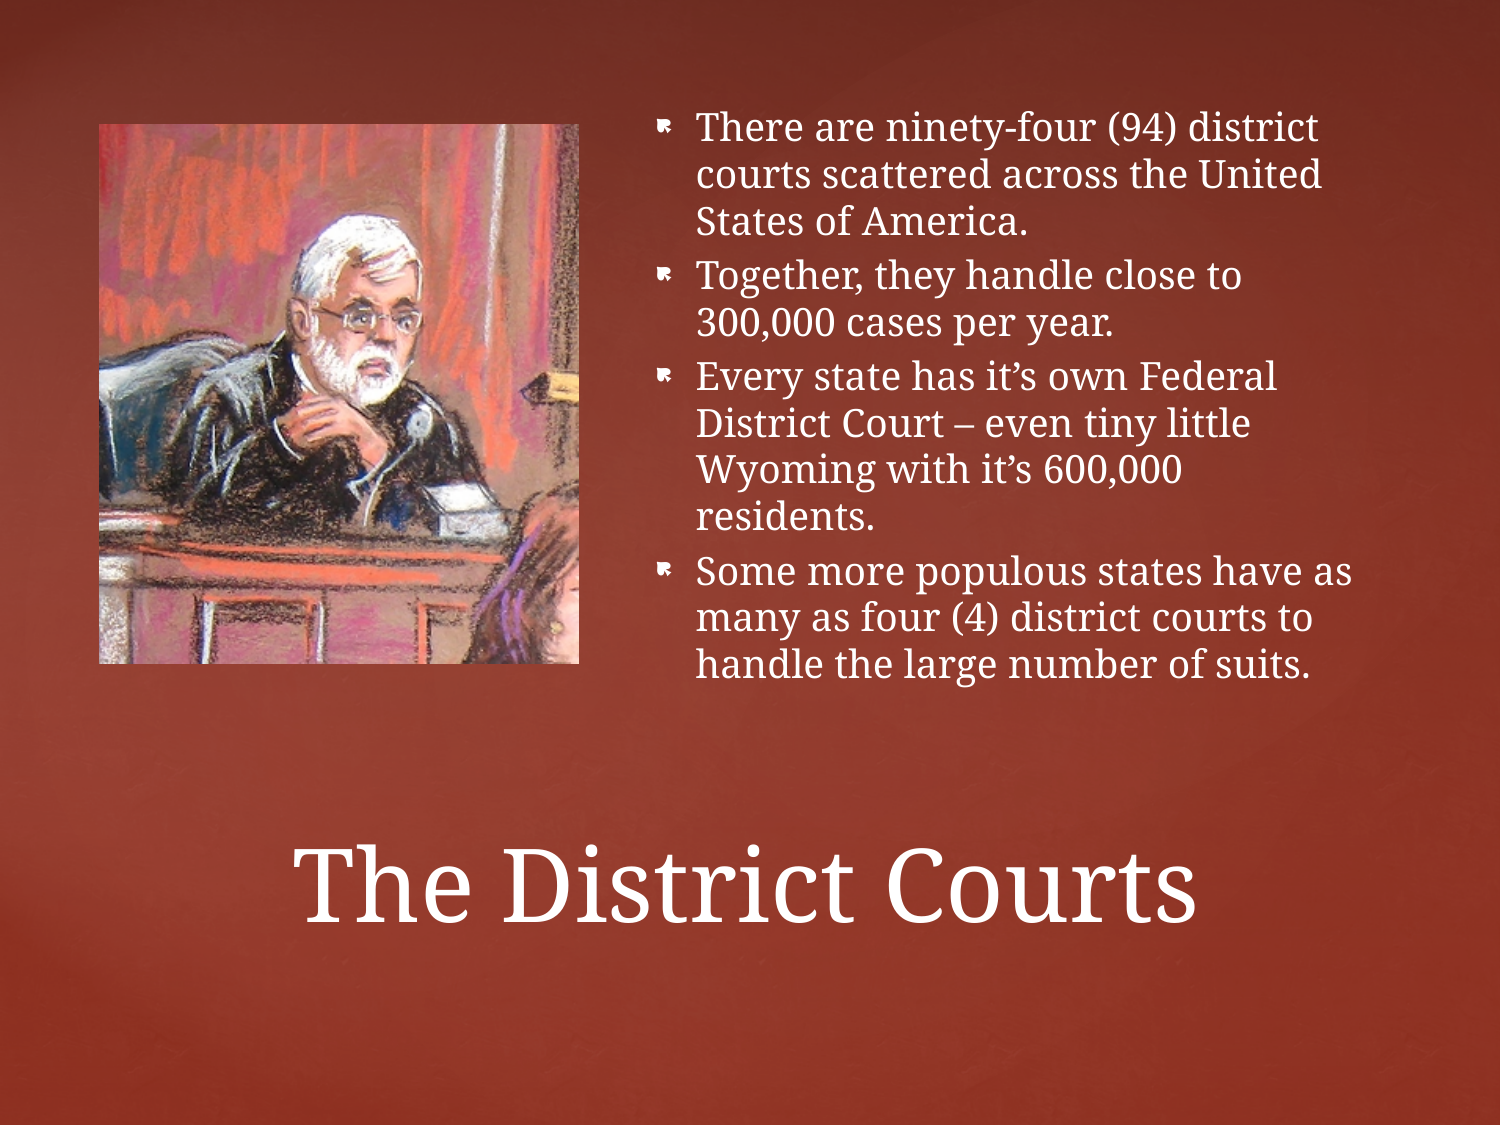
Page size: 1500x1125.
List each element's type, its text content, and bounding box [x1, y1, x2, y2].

title The District Courts [127, 800, 1365, 950]
list There are ninety-four (94) district courts scattered across the United States of America. Together, they handle close to 300,000 cases per year. Every state has it’s own Federal District Court – even tiny little Wyoming with it’s 600,000 residents. Some more populous states have as many as four (4) district courts to handle the large number of suits. [637, 94, 1388, 695]
picture [99, 124, 579, 665]
